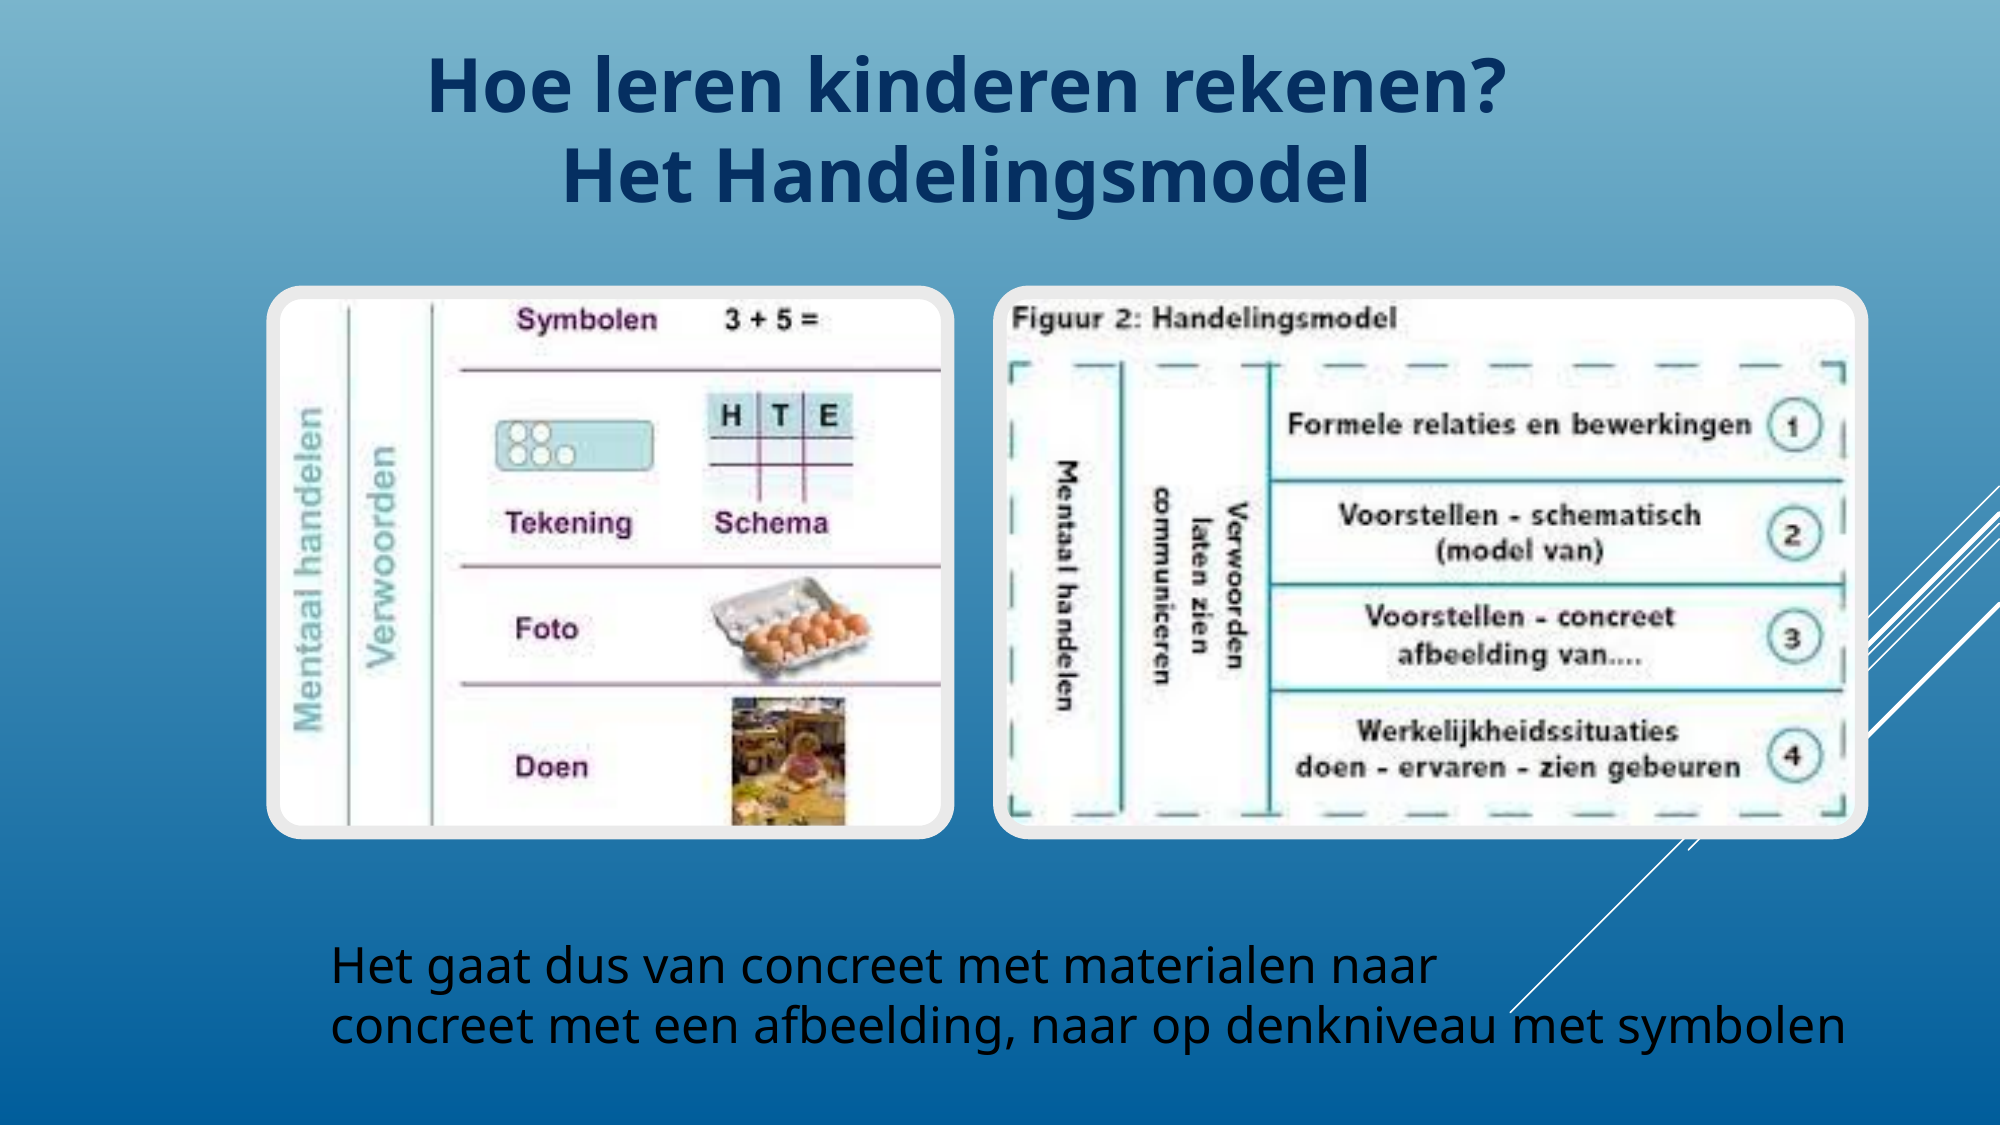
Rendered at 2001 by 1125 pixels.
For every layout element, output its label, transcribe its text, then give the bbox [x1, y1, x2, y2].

text_box Hoe leren kinderen rekenen? Het Handelingsmodel [410, 29, 1523, 225]
picture [272, 292, 948, 833]
text_box Het gaat dus van concreet met materialen naar concreet met een afbeelding, naar op denkniveau met symbolen [315, 926, 1863, 1061]
picture [999, 292, 1862, 833]
